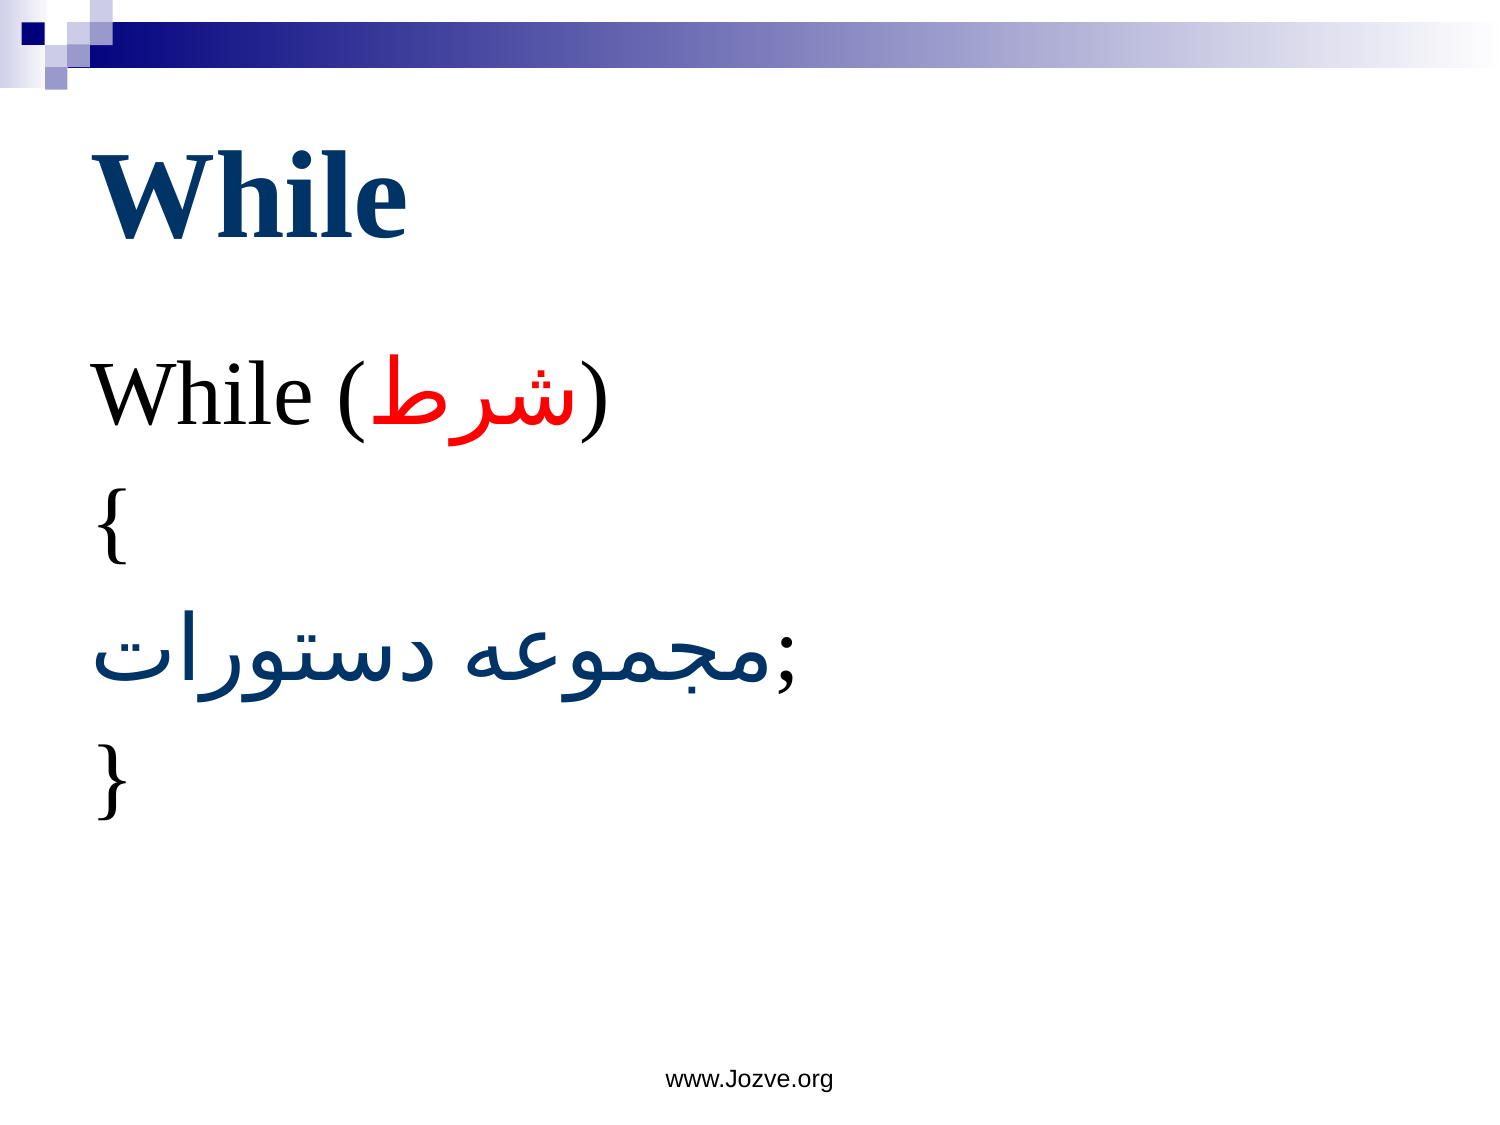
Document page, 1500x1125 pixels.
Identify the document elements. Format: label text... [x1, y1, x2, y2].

title While [74, 74, 1426, 301]
list While (شرط) { مجموعه دستورات; } [74, 324, 1426, 963]
footer www.Jozve.org [512, 1024, 988, 1101]
